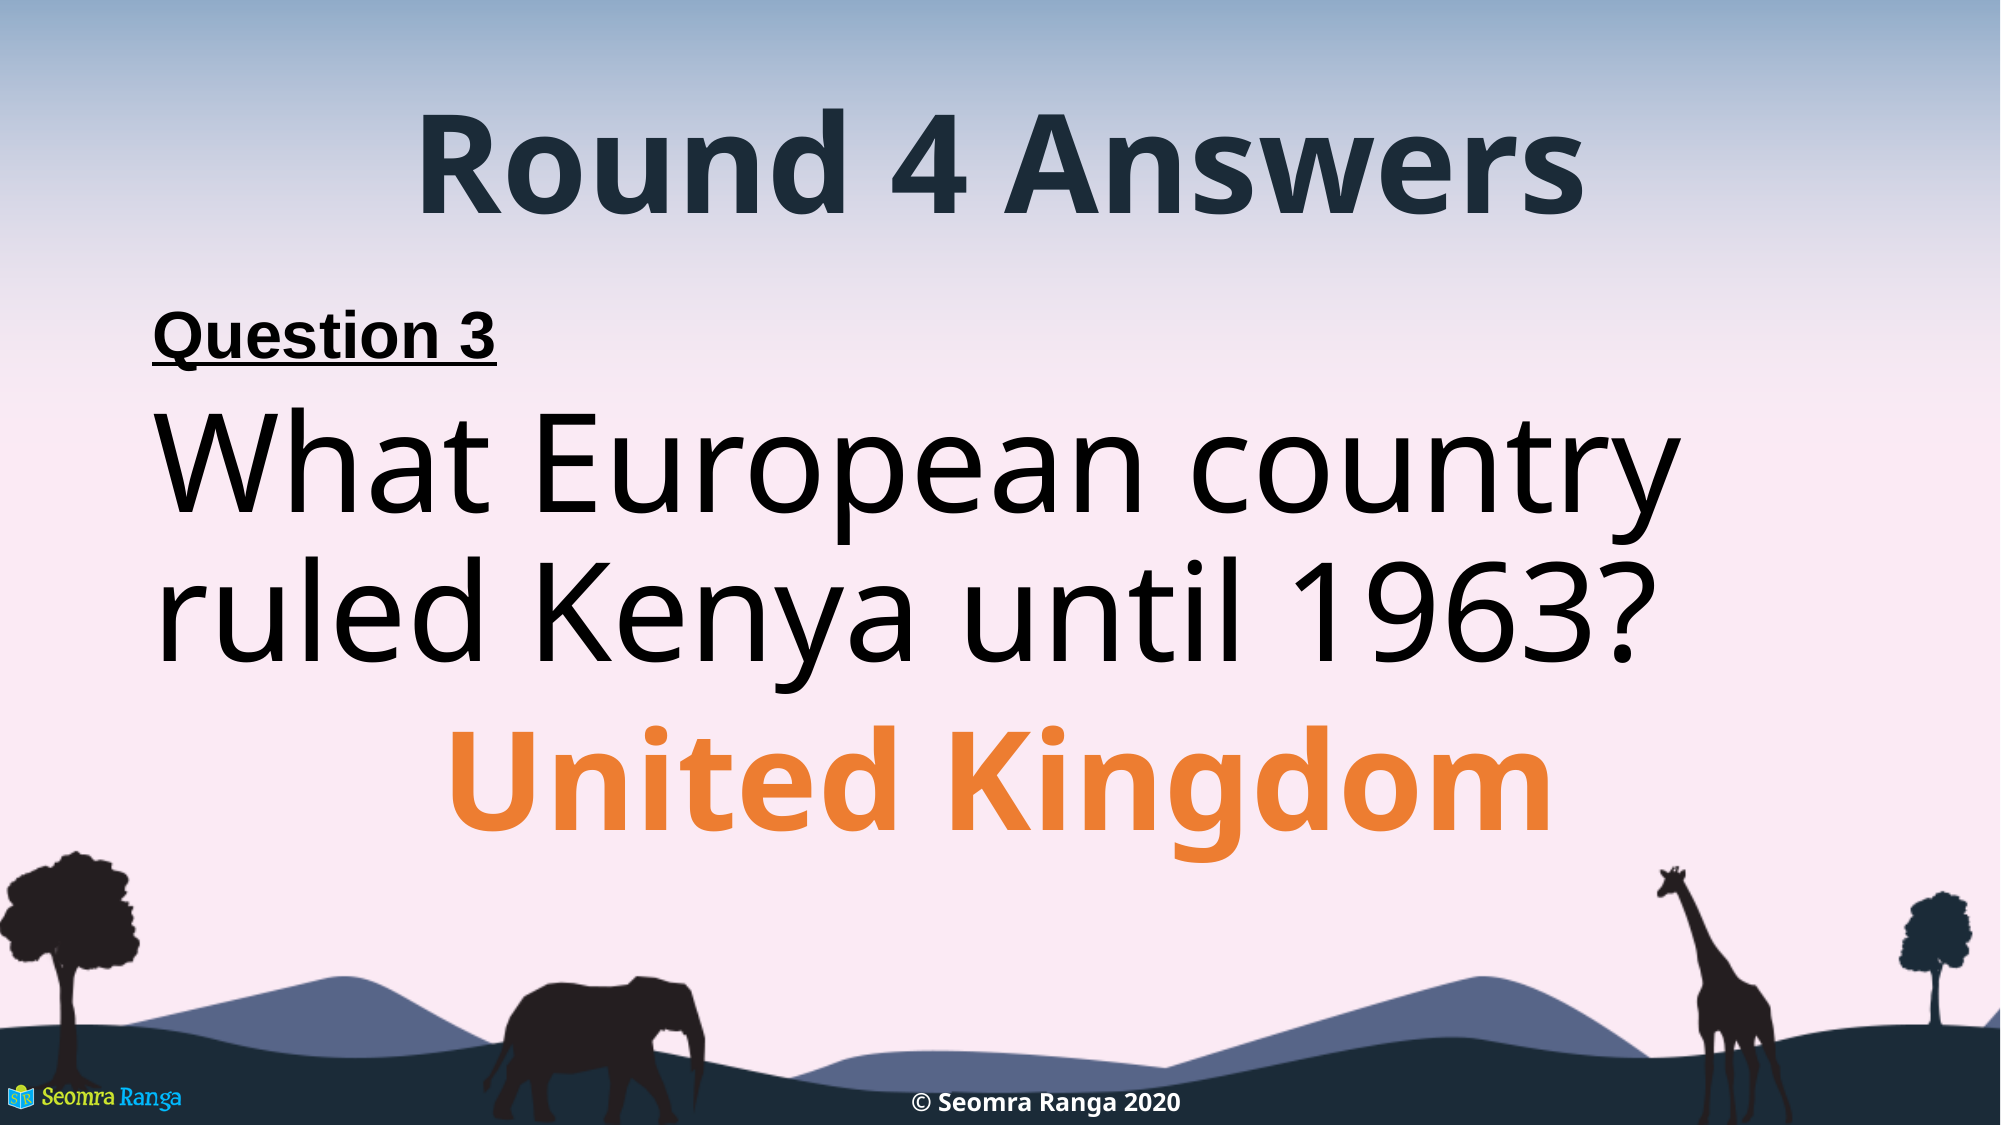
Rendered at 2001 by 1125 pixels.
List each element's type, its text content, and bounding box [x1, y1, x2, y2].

text_box © Seomra Ranga 2020 www.seomraranga.com [762, 1079, 1330, 1125]
picture [0, 0, 2001, 1125]
list Question 3 What European country ruled Kenya until 1963? United Kingdom [137, 293, 1863, 1014]
title Round 4 Answers [137, 59, 1863, 278]
